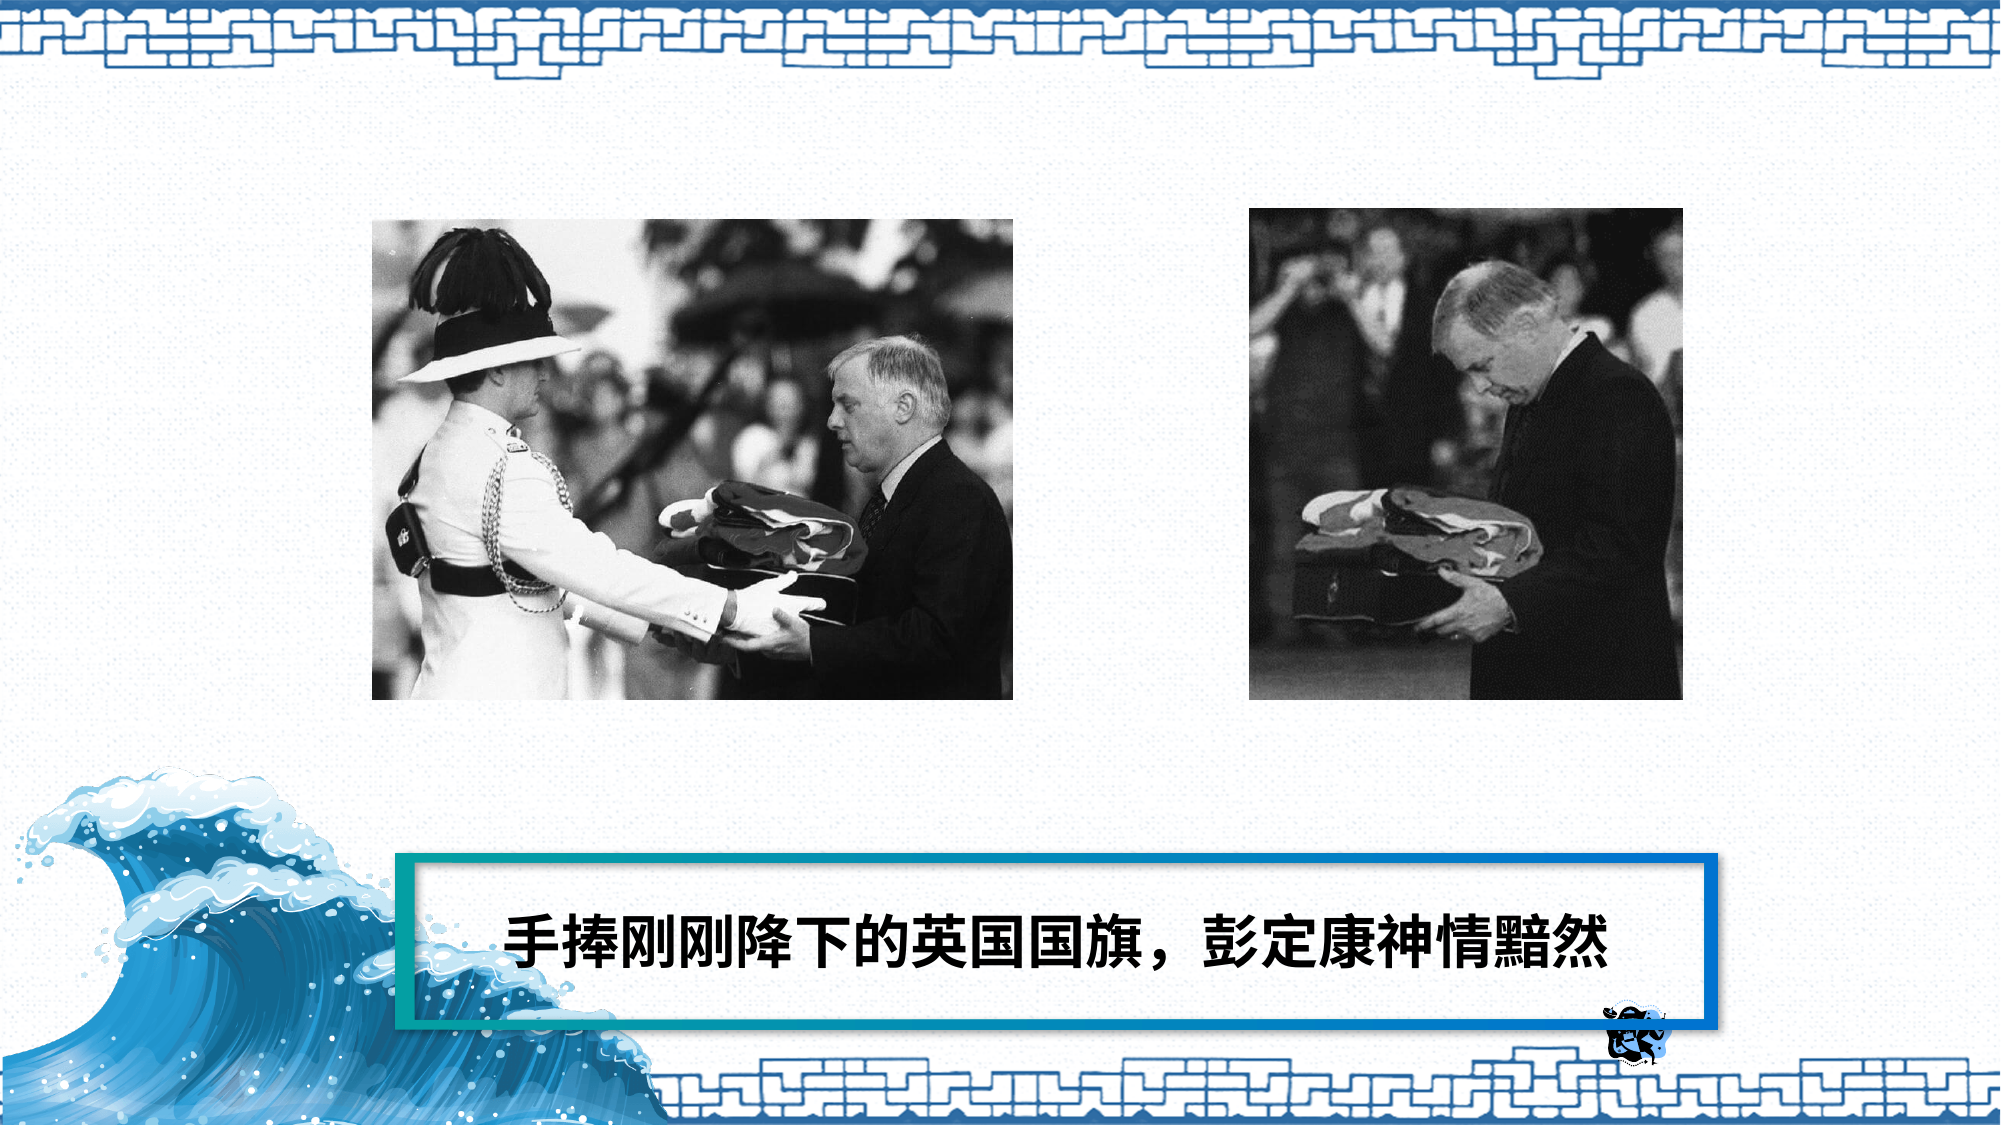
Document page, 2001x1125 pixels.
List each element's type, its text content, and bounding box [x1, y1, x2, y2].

text_box [394, 852, 1718, 1030]
text_box 手捧刚刚降下的英国国旗，彭定康神情黯然 [471, 898, 1642, 983]
picture [0, 0, 2001, 1125]
